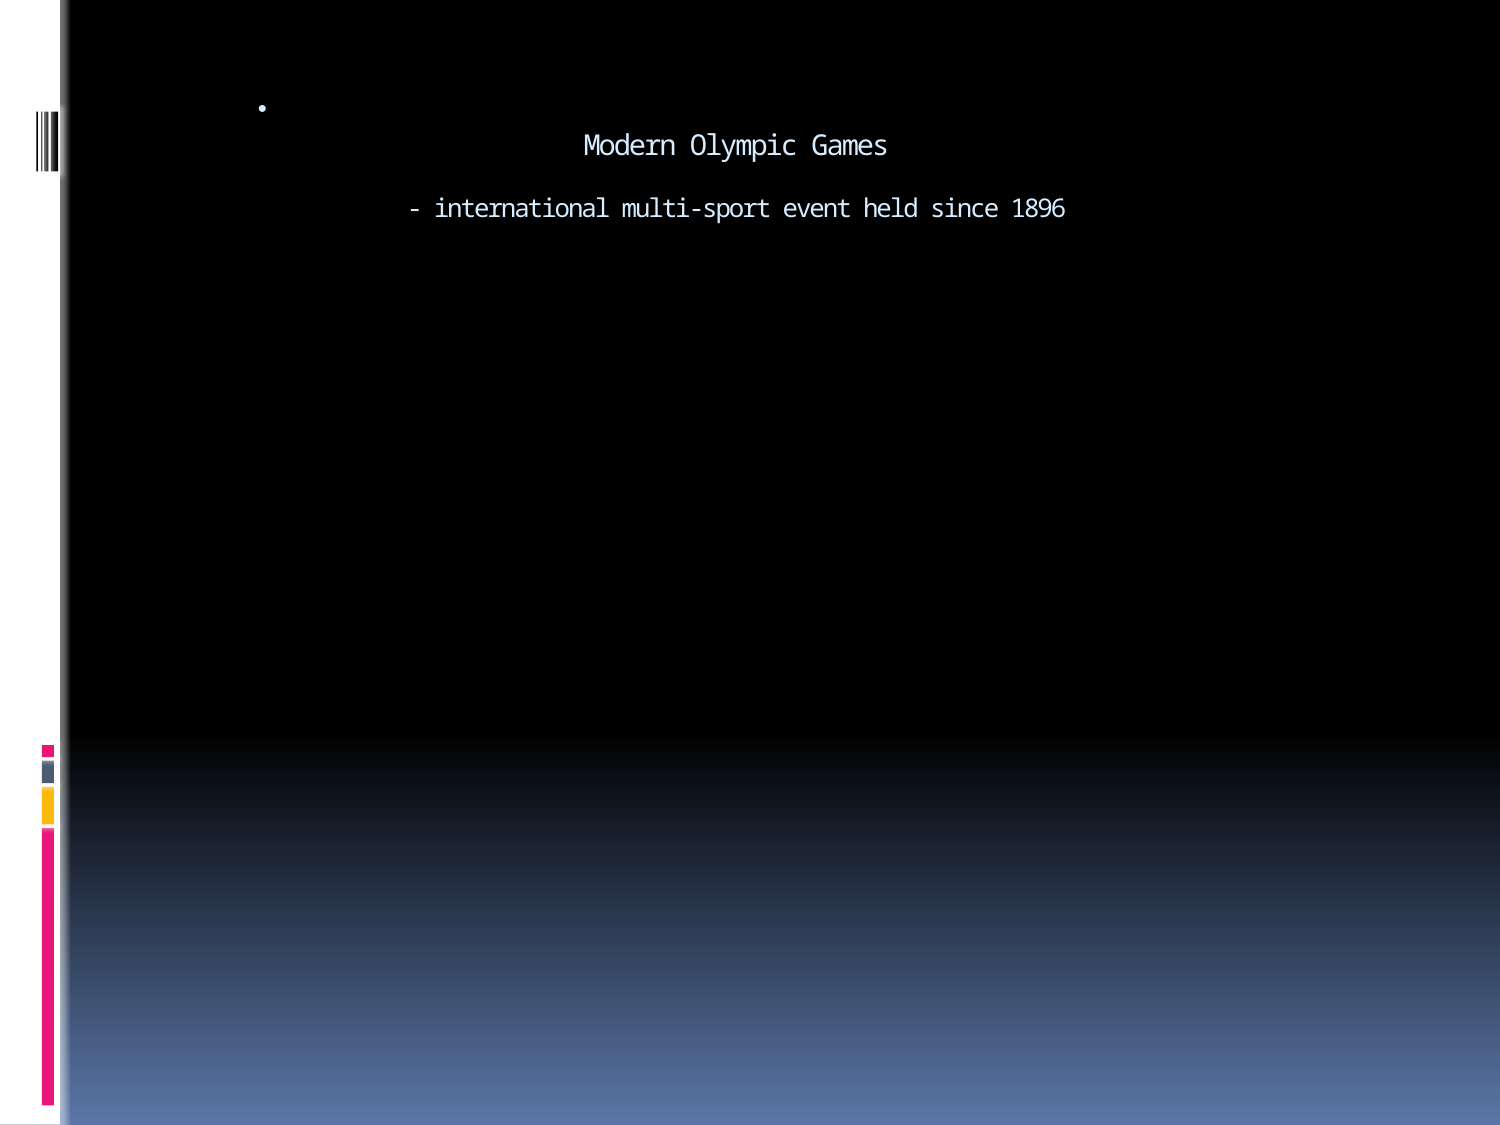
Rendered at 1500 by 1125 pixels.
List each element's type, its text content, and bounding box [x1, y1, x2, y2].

title Modern Olympic Games - international multi-sport event held since 1896 [85, 83, 1361, 234]
